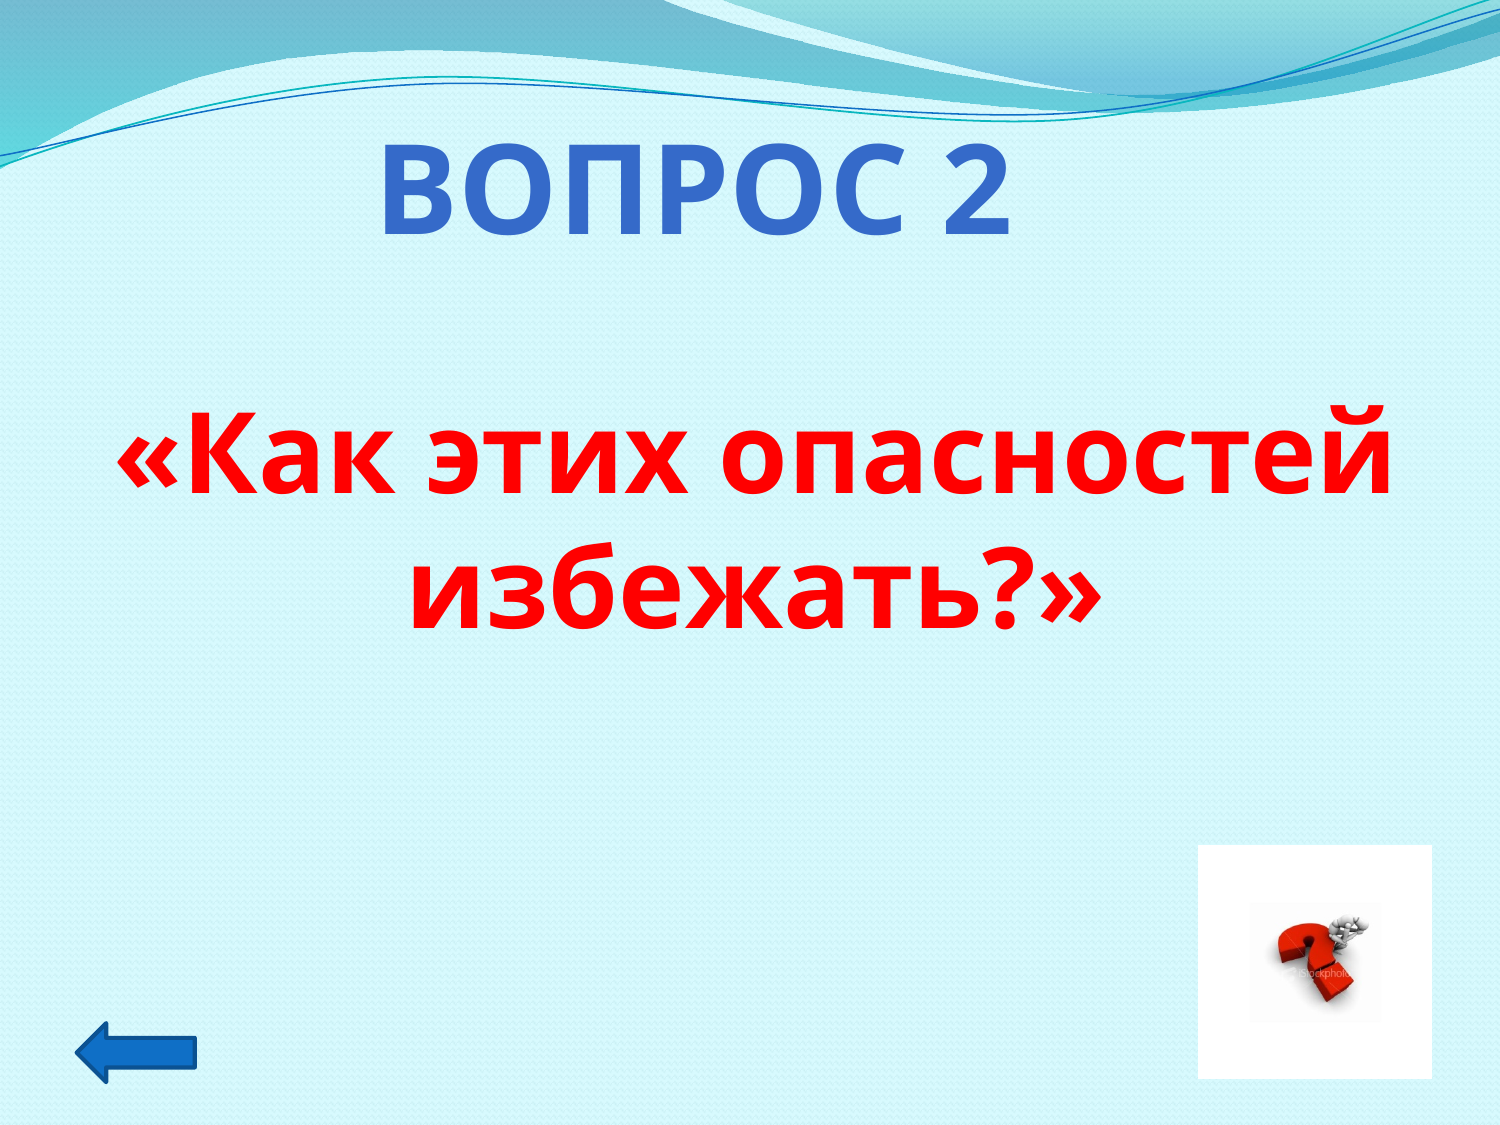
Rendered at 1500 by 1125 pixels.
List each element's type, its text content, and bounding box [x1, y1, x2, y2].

text_box [74, 1021, 197, 1085]
picture [1198, 845, 1432, 1079]
text_box ВОПРоС 2 [360, 101, 1258, 267]
text_box «Как этих опасностей избежать?» [53, 373, 1459, 659]
